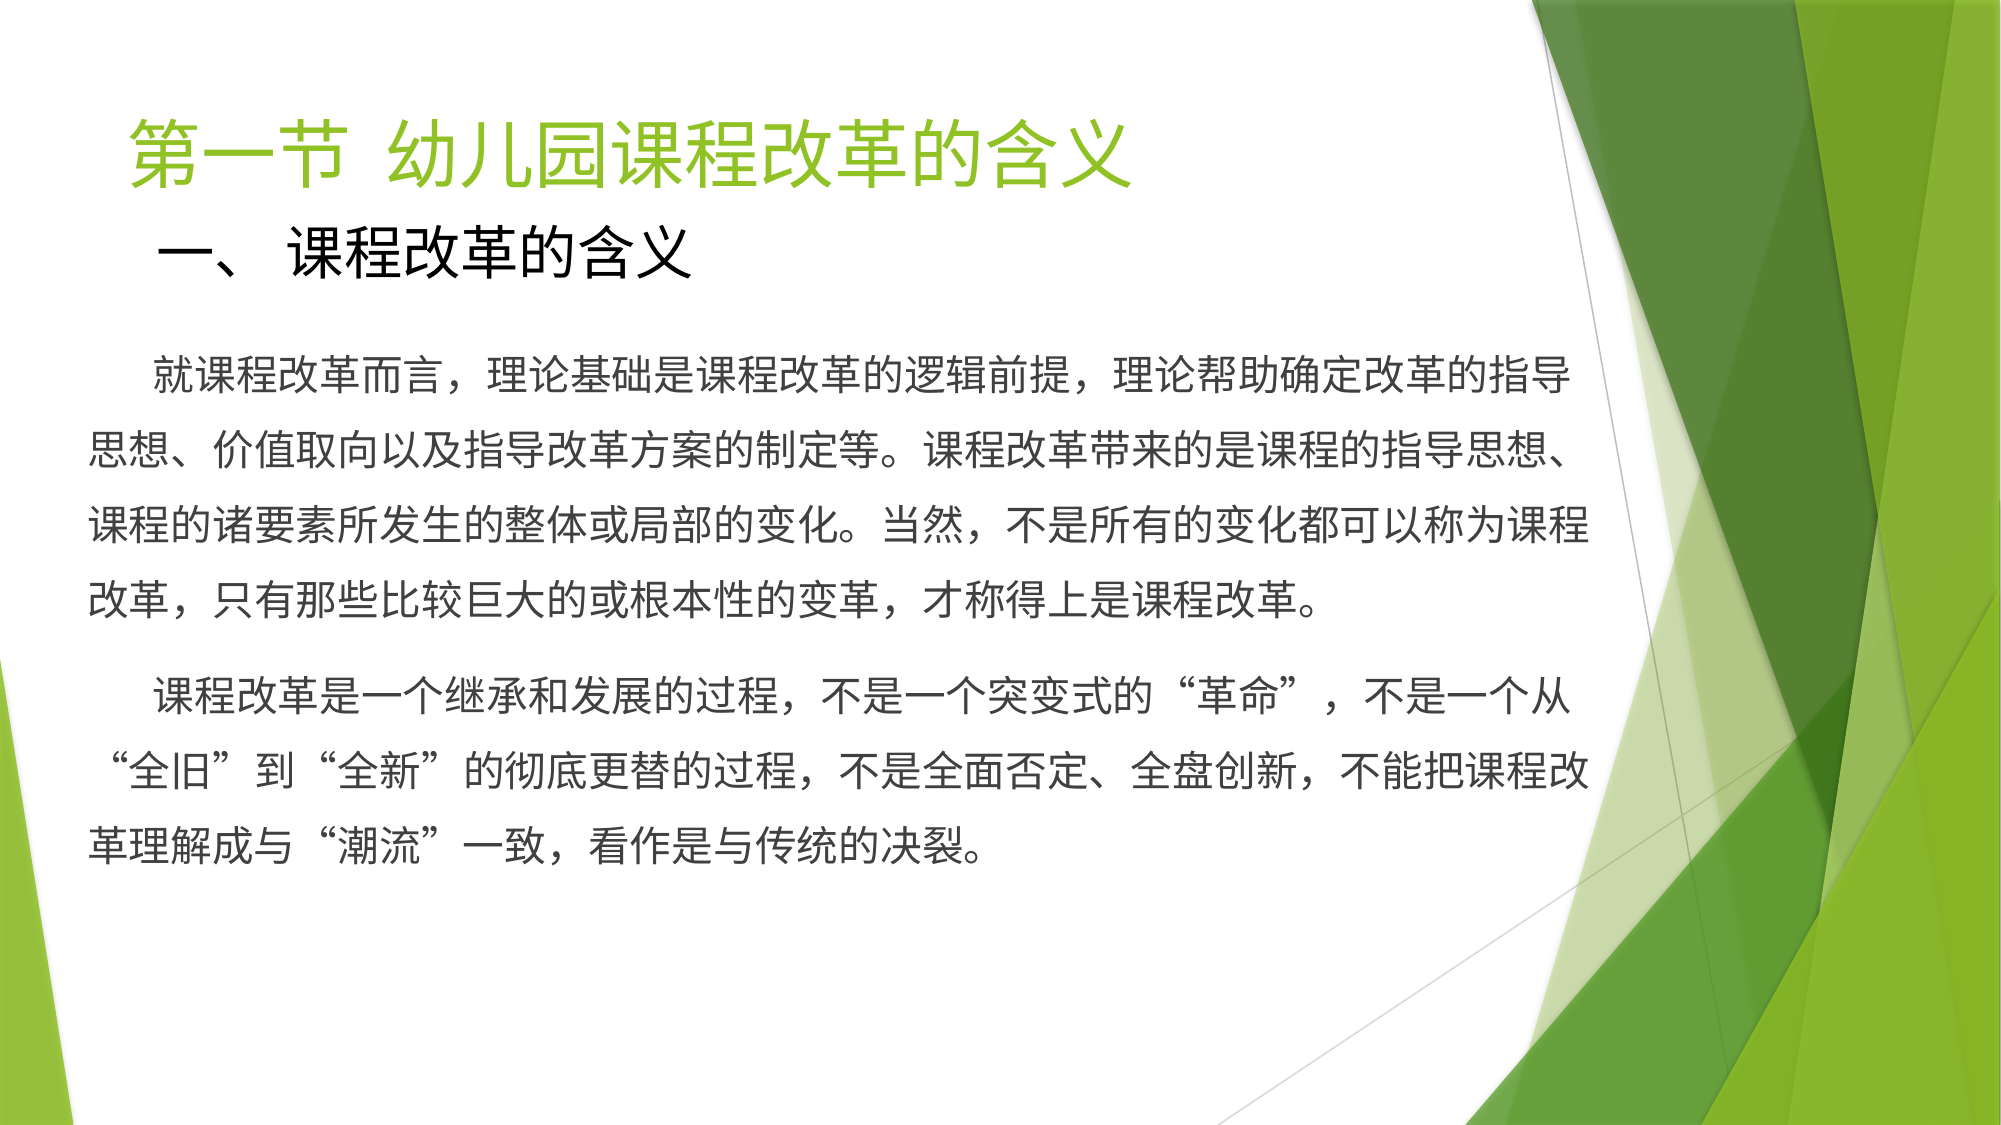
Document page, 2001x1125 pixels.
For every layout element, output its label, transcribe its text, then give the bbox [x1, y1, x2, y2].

list 就课程改革而言，理论基础是课程改革的逻辑前提，理论帮助确定改革的指导思想、价值取向以及指导改革方案的制定等。课程改革带来的是课程的指导思想、课程的诸要素所发生的整体或局部的变化。当然，不是所有的变化都可以称为课程改革，只有那些比较巨大的或根本性的变革，才称得上是课程改革。 课程改革是一个继承和发展的过程，不是一个突变式的“革命”，不是一个从“全旧”到“全新”的彻底更替的过程，不是全面否定、全盘创新，不能把课程改革理解成与“潮流”一致，看作是与传统的决裂。 [72, 316, 1618, 940]
text_box 一、 课程改革的含义 [141, 208, 1451, 294]
title 第一节 幼儿园课程改革的含义 [111, 99, 1522, 316]
